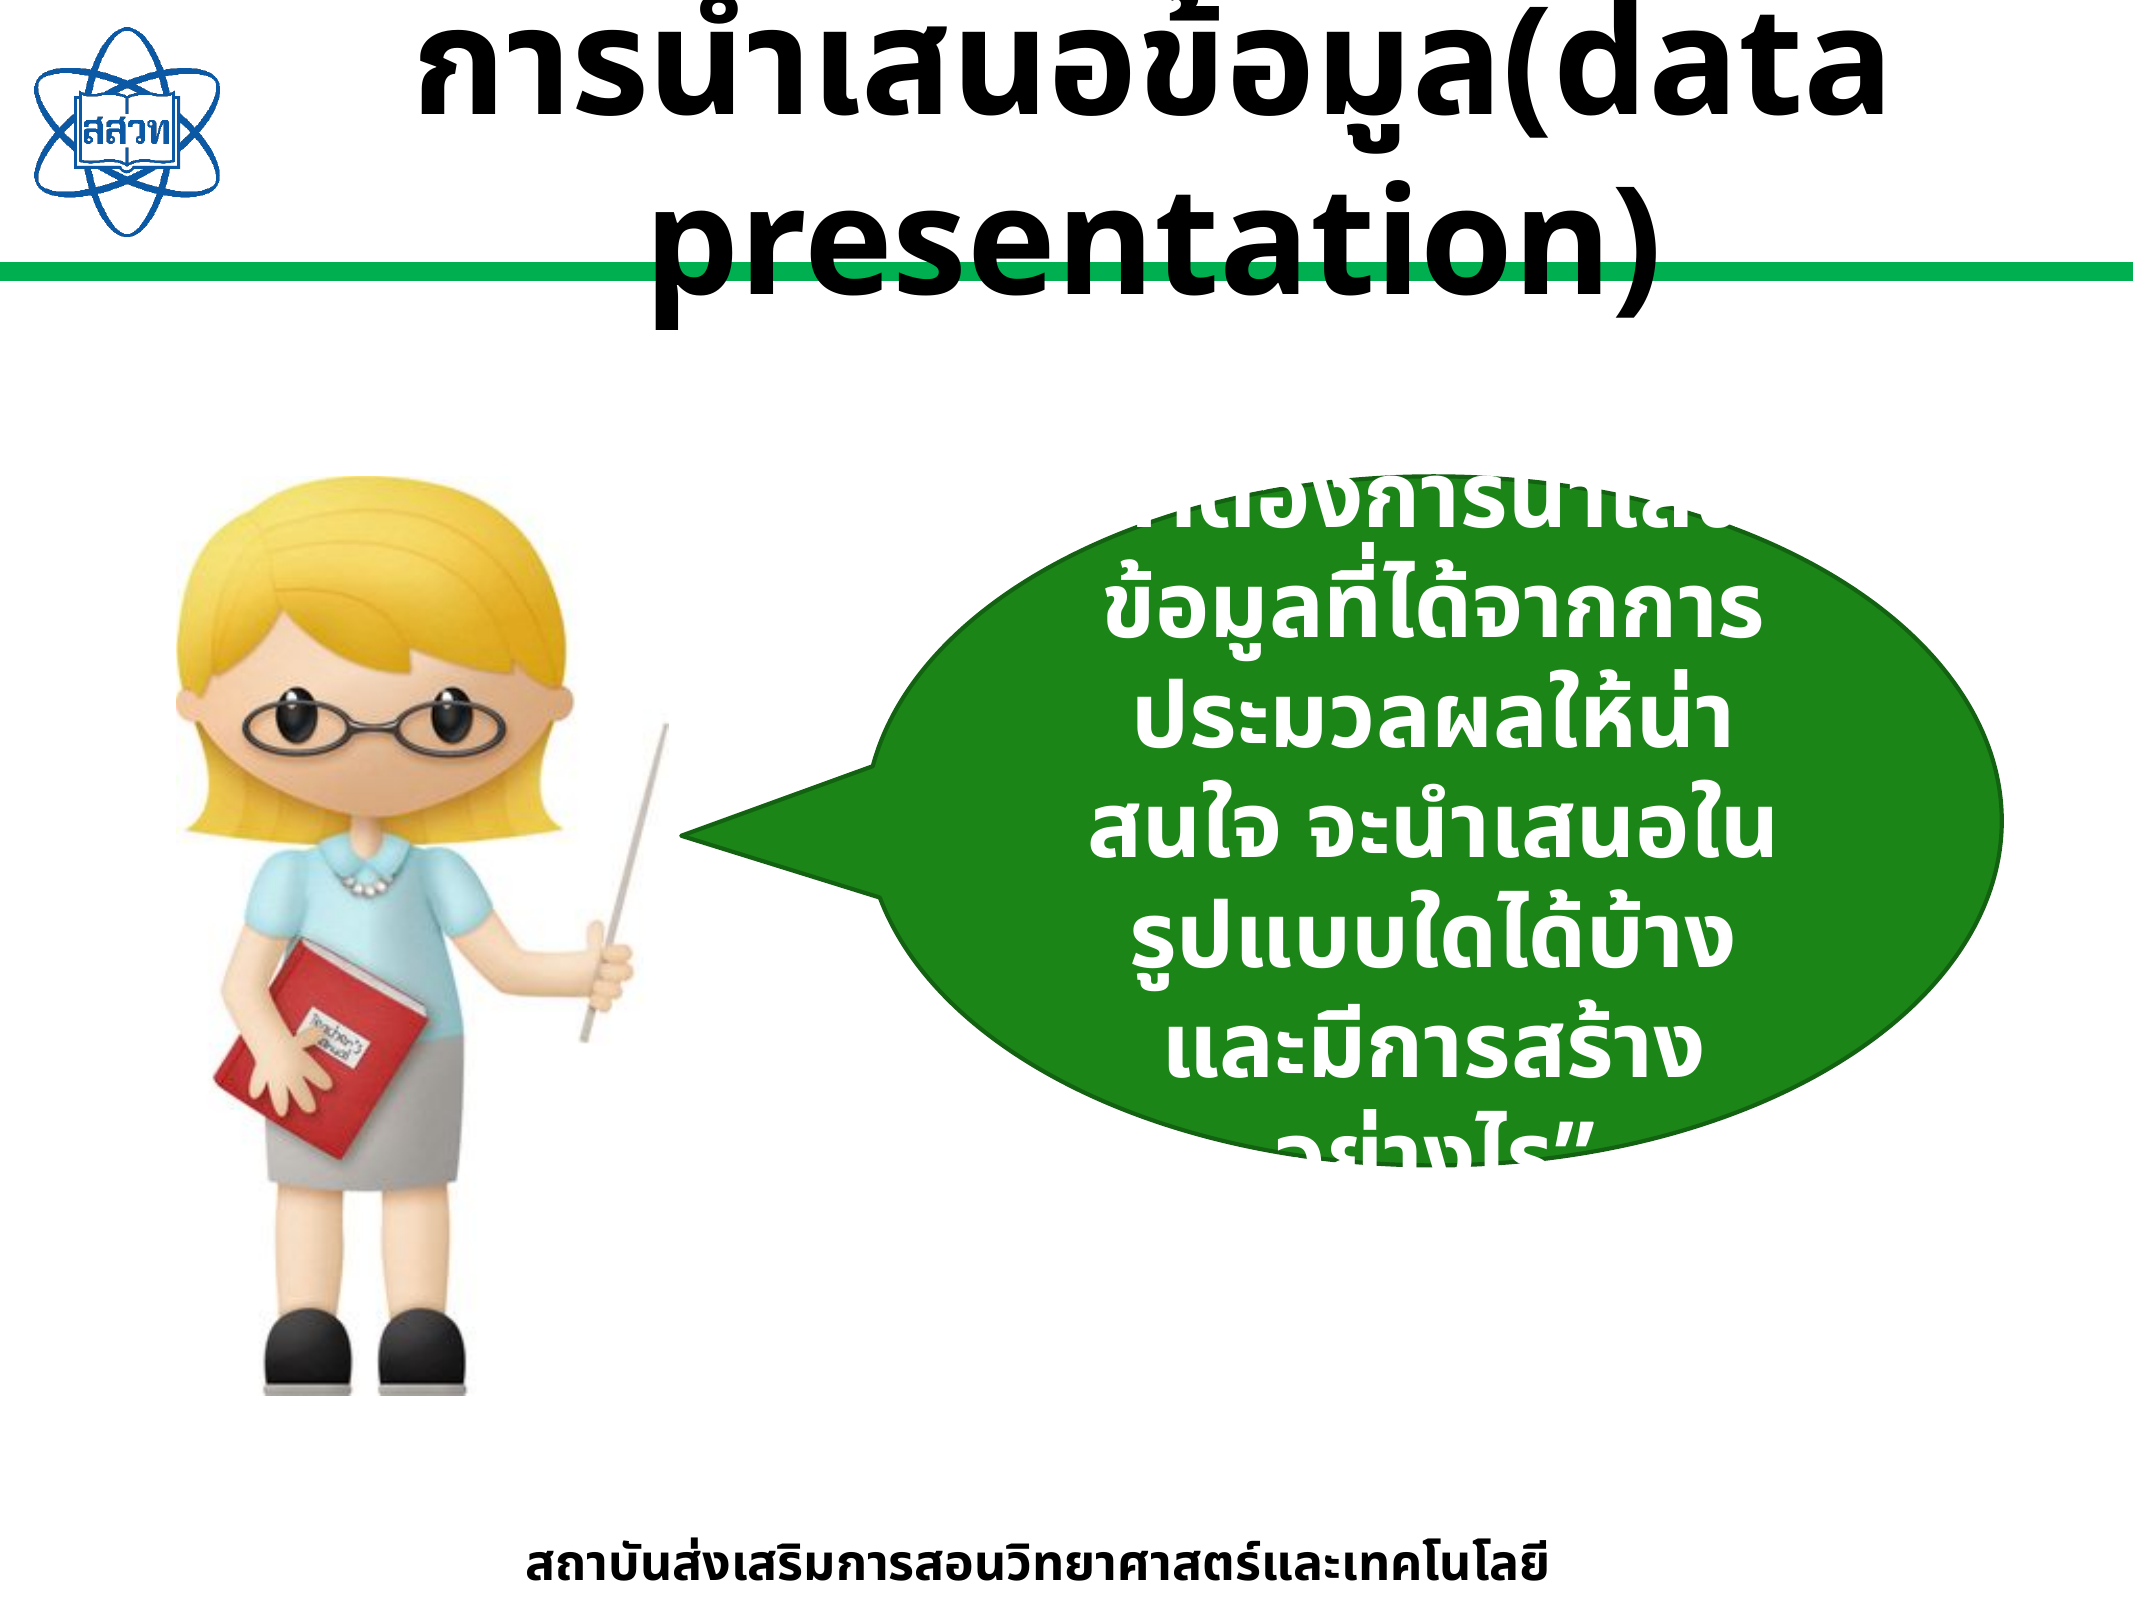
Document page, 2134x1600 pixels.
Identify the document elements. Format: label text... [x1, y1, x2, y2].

text_box สถาบันส่งเสริมการสอนวิทยาศาสตร์และเทคโนโลยี [74, 1522, 2002, 1589]
picture [33, 27, 220, 237]
picture [176, 476, 669, 1396]
text_box การนำเสนอข้อมูล(data presentation) [305, 0, 2002, 269]
text_box “ถ้าต้องการนำเสนอข้อมูลที่ได้จากการประมวลผลให้น่าสนใจ จะนำเสนอในรูปแบบใดได้บ้าง และมีการสร้างอย่างไร” [679, 474, 2004, 1168]
text_box การนำเสนอข้อมูล(data presentation) [305, 274, 2002, 333]
